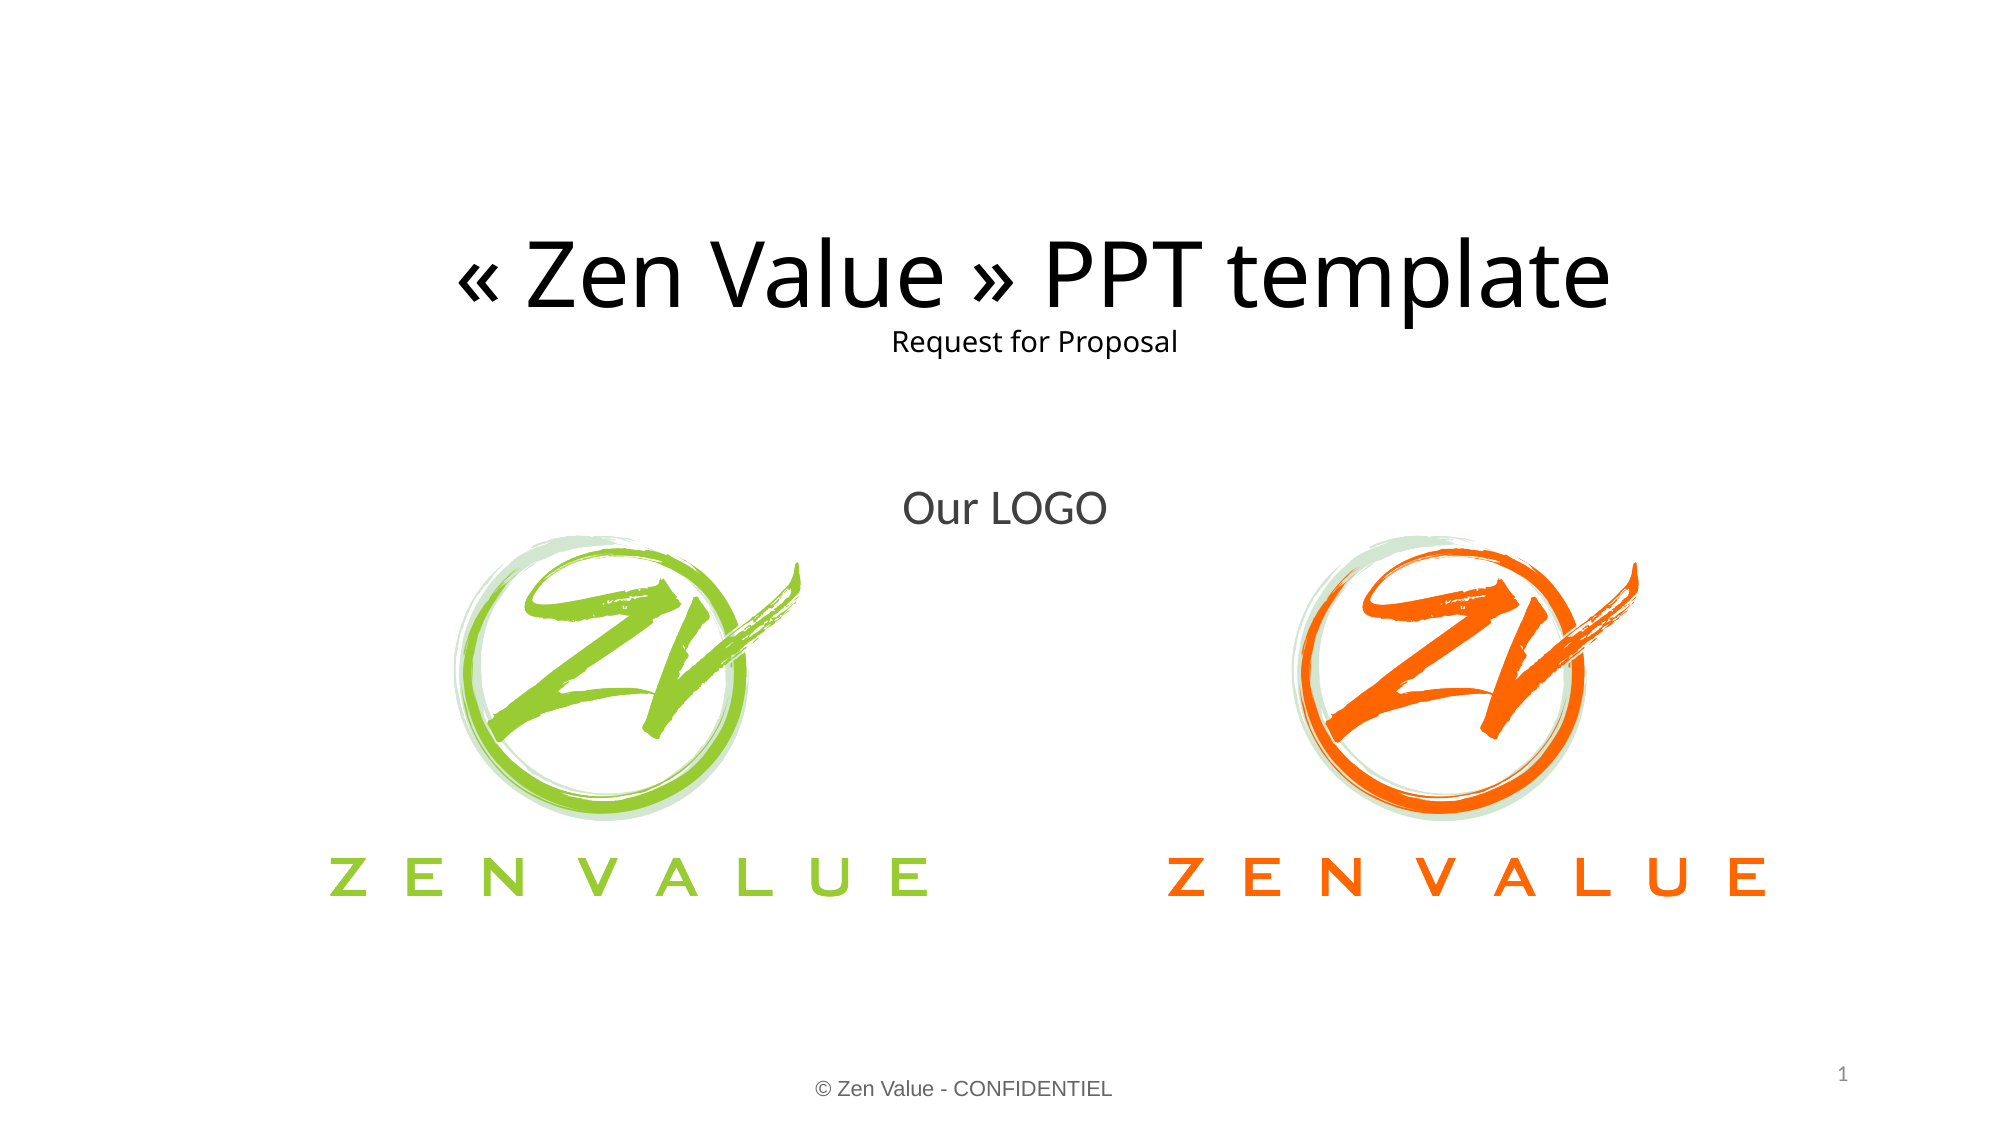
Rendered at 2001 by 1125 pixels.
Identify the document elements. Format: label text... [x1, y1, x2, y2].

picture [1069, 317, 1864, 1112]
title « Zen Value » PPT template Request for Proposal [284, 167, 1785, 367]
text_box © Zen Value - CONFIDENTIEL [1026, 1067, 1069, 1109]
subtitle Our LOGO [1026, 474, 1069, 746]
picture [231, 317, 1026, 1112]
